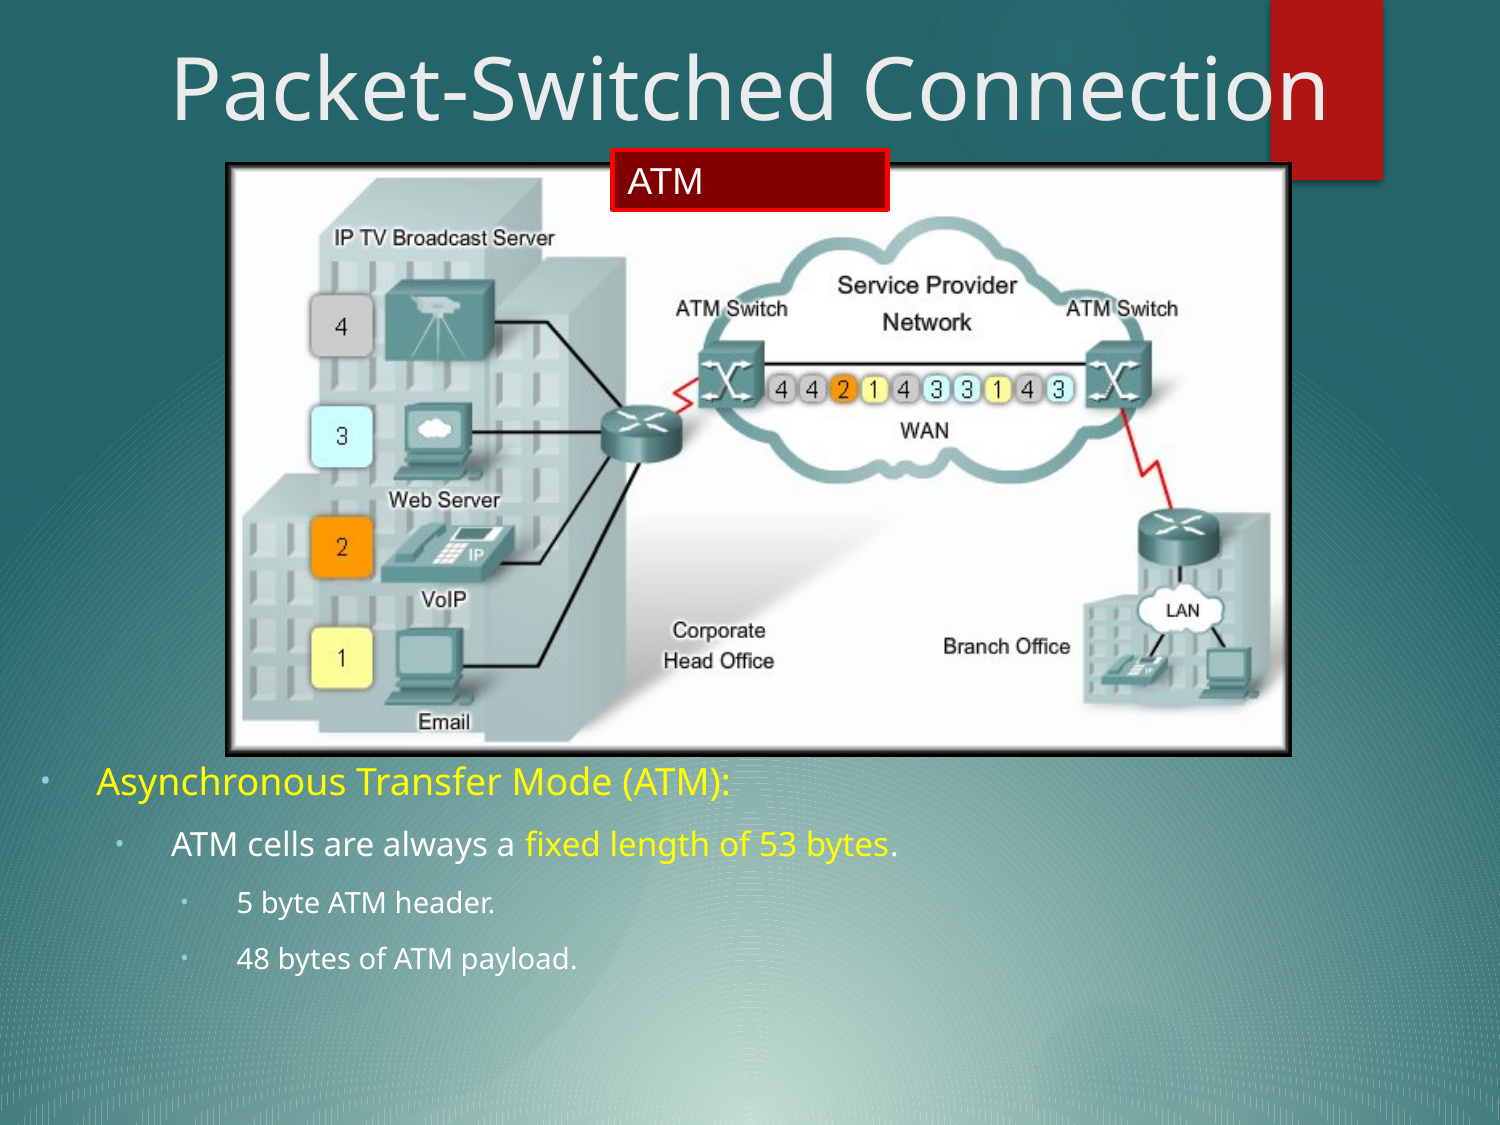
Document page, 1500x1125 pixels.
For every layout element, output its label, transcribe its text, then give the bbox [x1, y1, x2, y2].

text_box ATM [612, 149, 888, 160]
list Asynchronous Transfer Mode (ATM): ATM cells are always a fixed length of 53 bytes. 5 byte ATM header. 48 bytes of ATM payload. [24, 750, 1475, 1063]
title Packet-Switched Connection Options [24, 24, 1475, 138]
picture [224, 162, 1292, 757]
